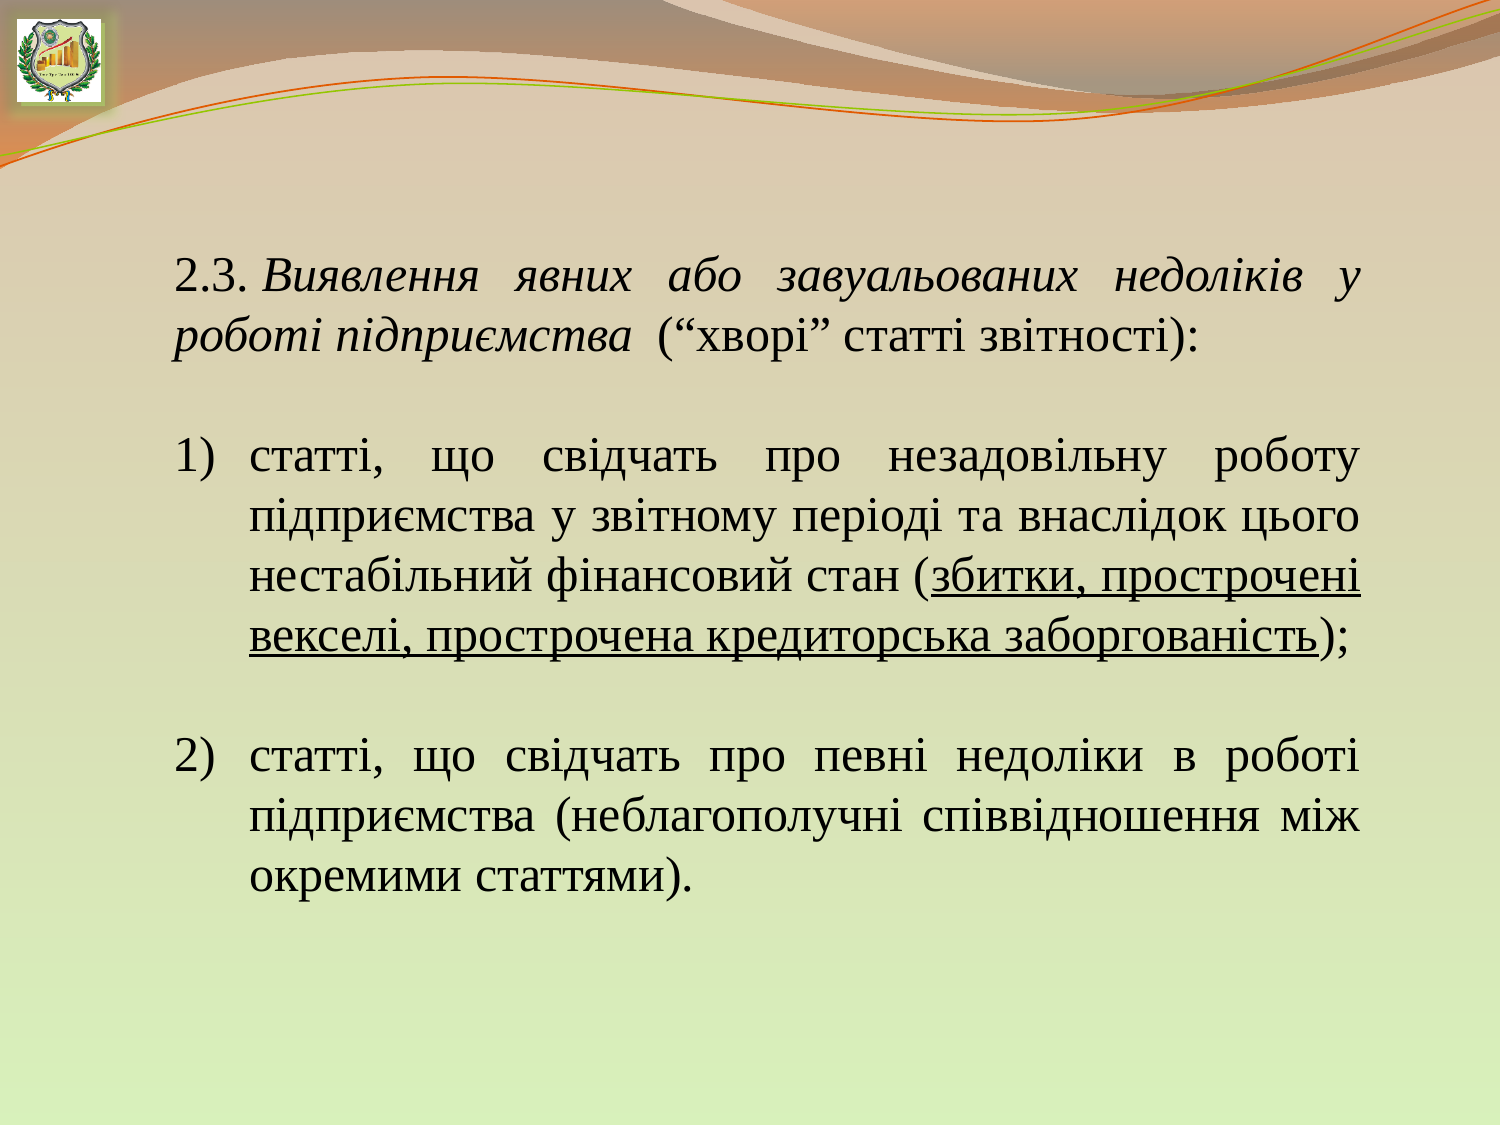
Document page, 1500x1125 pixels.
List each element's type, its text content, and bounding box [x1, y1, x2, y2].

picture [17, 18, 101, 102]
text_box 2.3. Виявлення явних або завуальованих недоліків у роботі підприємства (“хворі” статті звітності): статті, що свідчать про незадовільну роботу підприємства у звітному періоді та внаслідок цього нестабільний фінансовий стан (збитки, прострочені векселі, прострочена кредиторська заборгованість); статті, що свідчать про певні недоліки в роботі підприємства (неблагополучні співвідношення між окремими статтями). [159, 233, 1376, 909]
